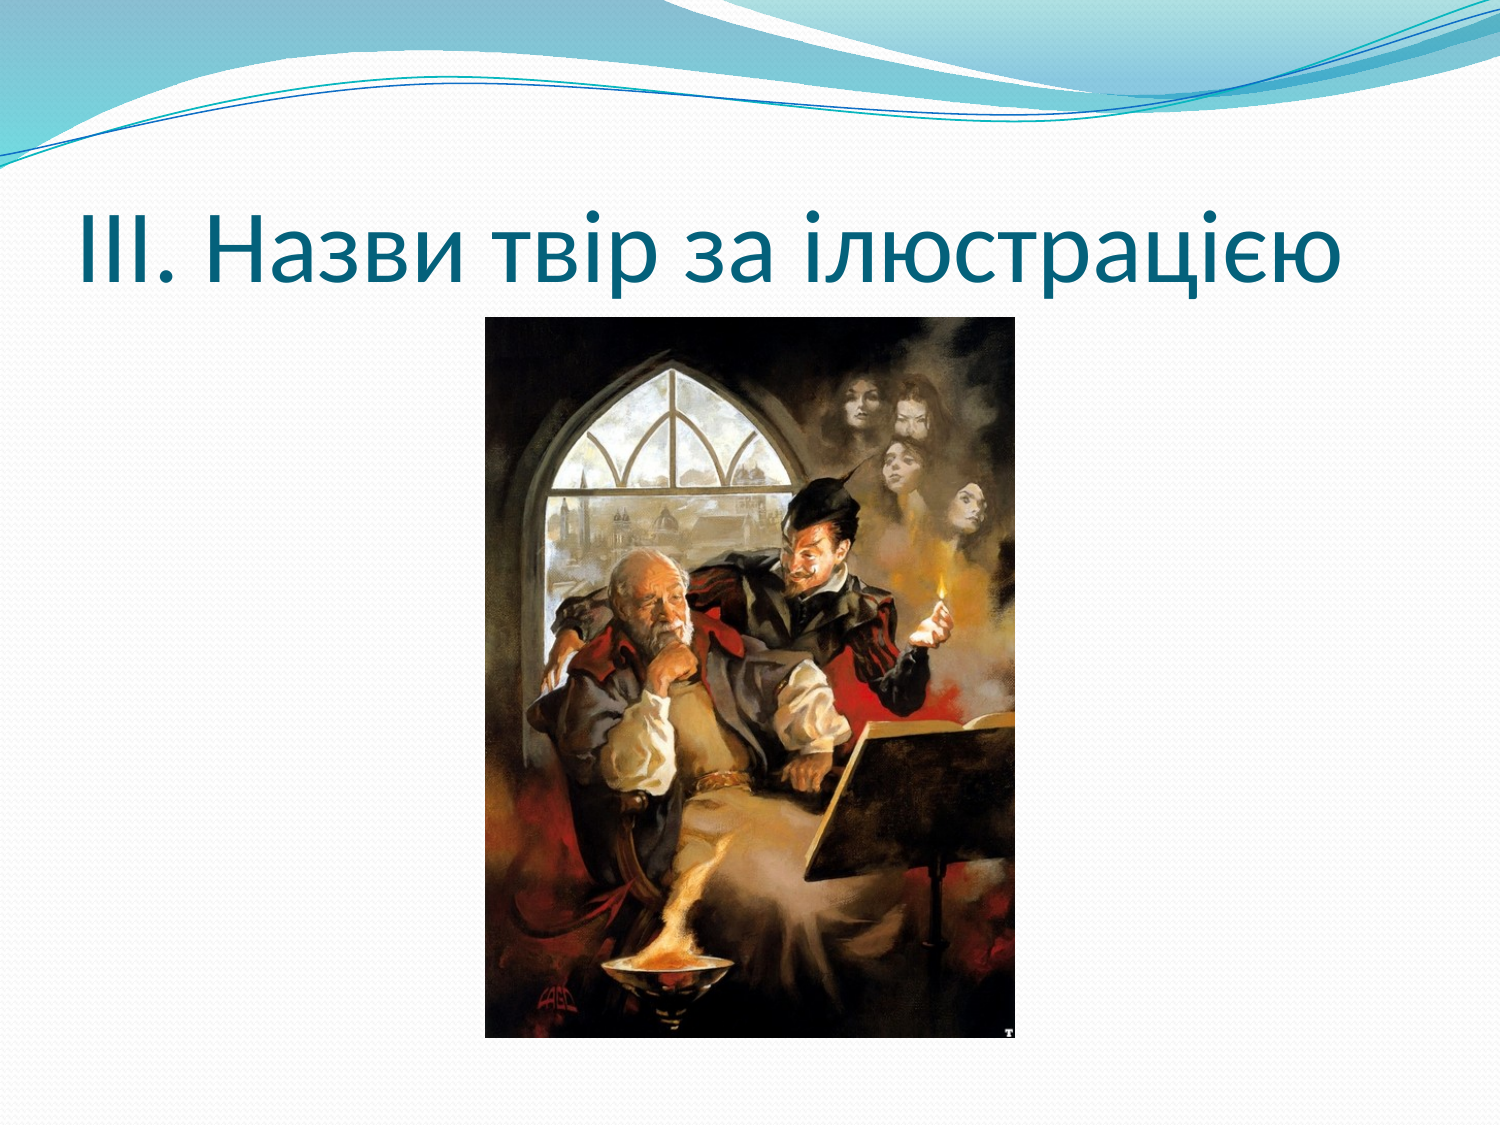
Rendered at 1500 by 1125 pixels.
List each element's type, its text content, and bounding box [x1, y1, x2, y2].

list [484, 317, 1015, 1038]
title ІІІ. Назви твір за ілюстрацією [75, 115, 1425, 303]
